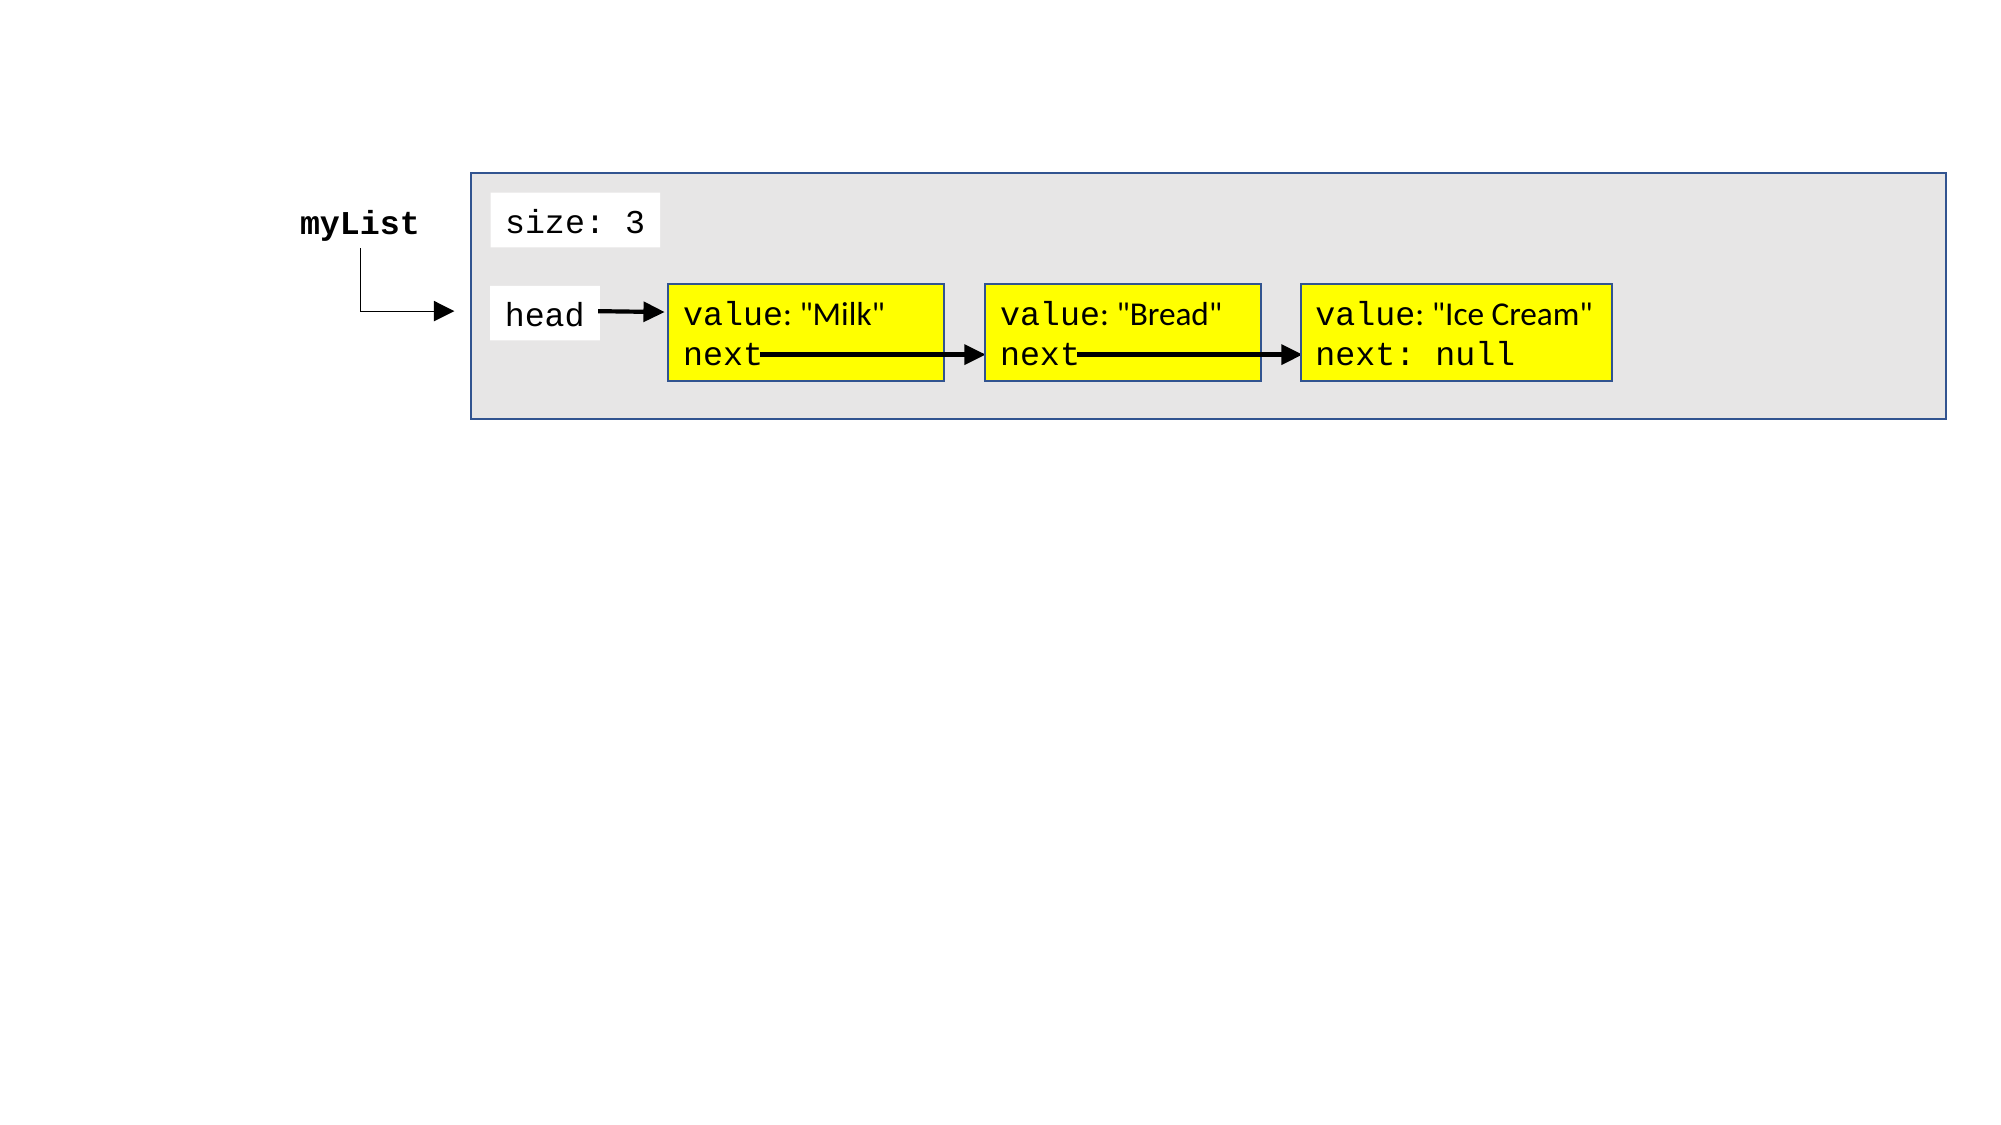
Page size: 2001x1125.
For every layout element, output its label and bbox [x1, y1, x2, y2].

text_box [985, 283, 1303, 382]
text_box [284, 172, 1946, 420]
text_box [376, 232, 439, 328]
text_box [668, 283, 985, 382]
